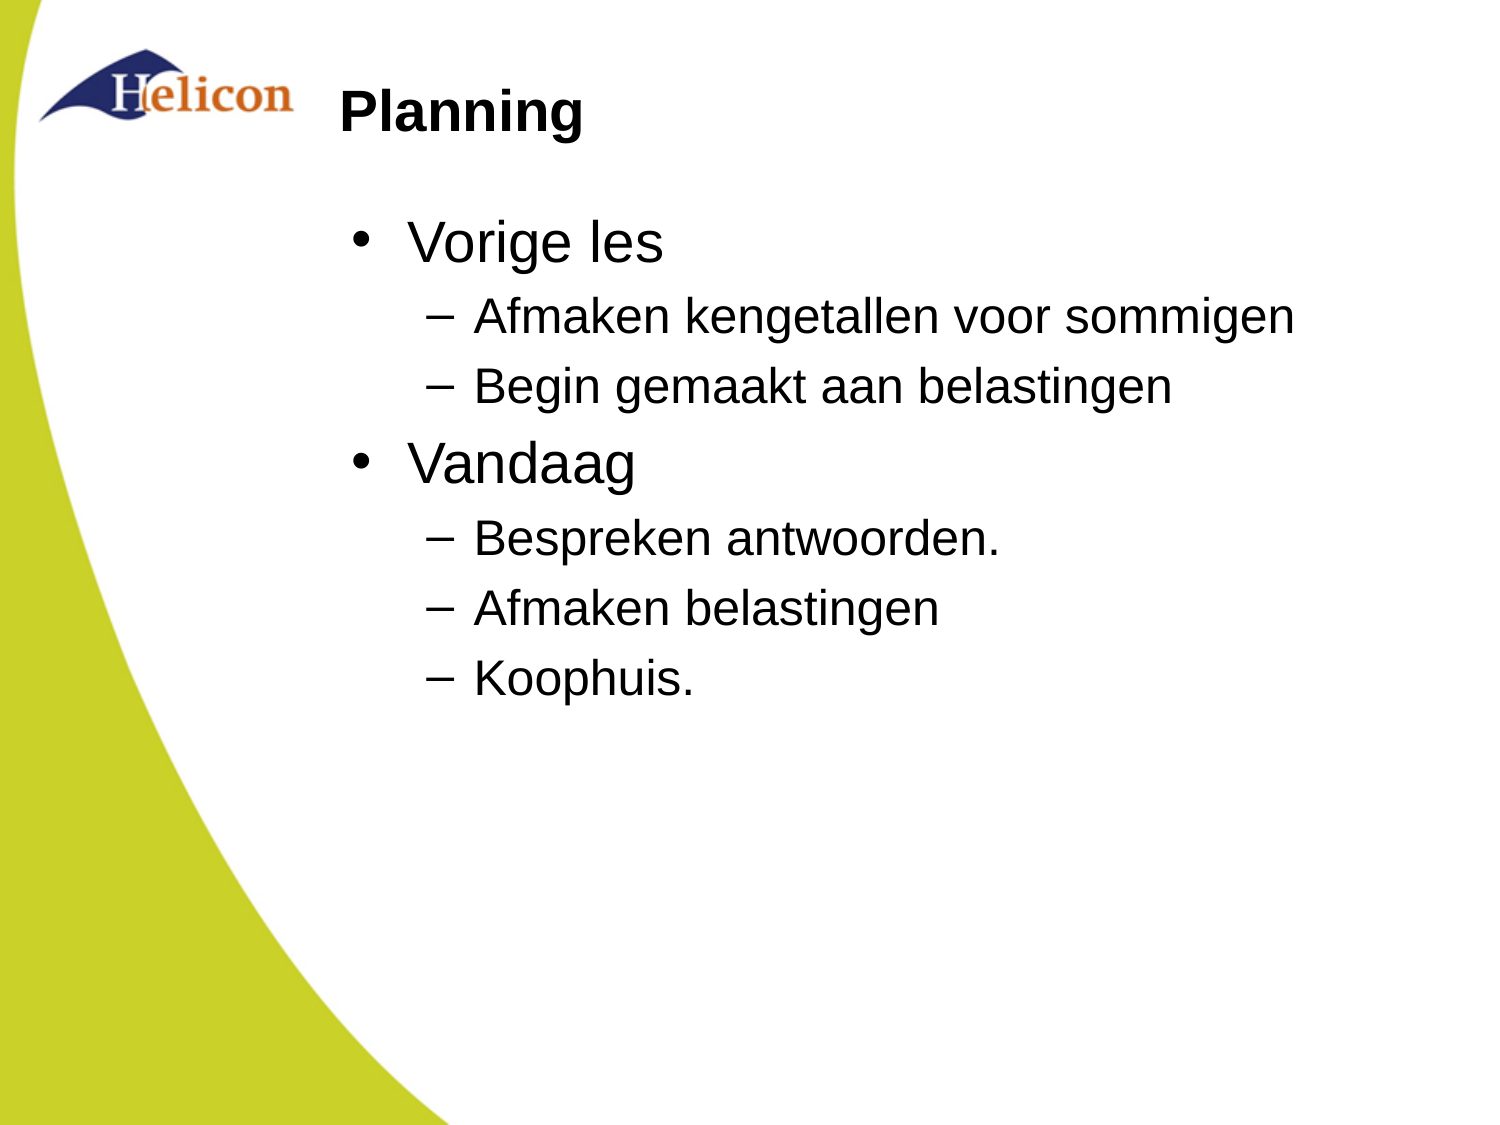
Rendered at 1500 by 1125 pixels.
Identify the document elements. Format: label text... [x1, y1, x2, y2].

picture [0, 0, 1500, 1125]
title Planning [324, 54, 1415, 161]
list Vorige les Afmaken kengetallen voor sommigen Begin gemaakt aan belastingen Vandaag Bespreken antwoorden. Afmaken belastingen Koophuis. [336, 196, 1425, 1005]
